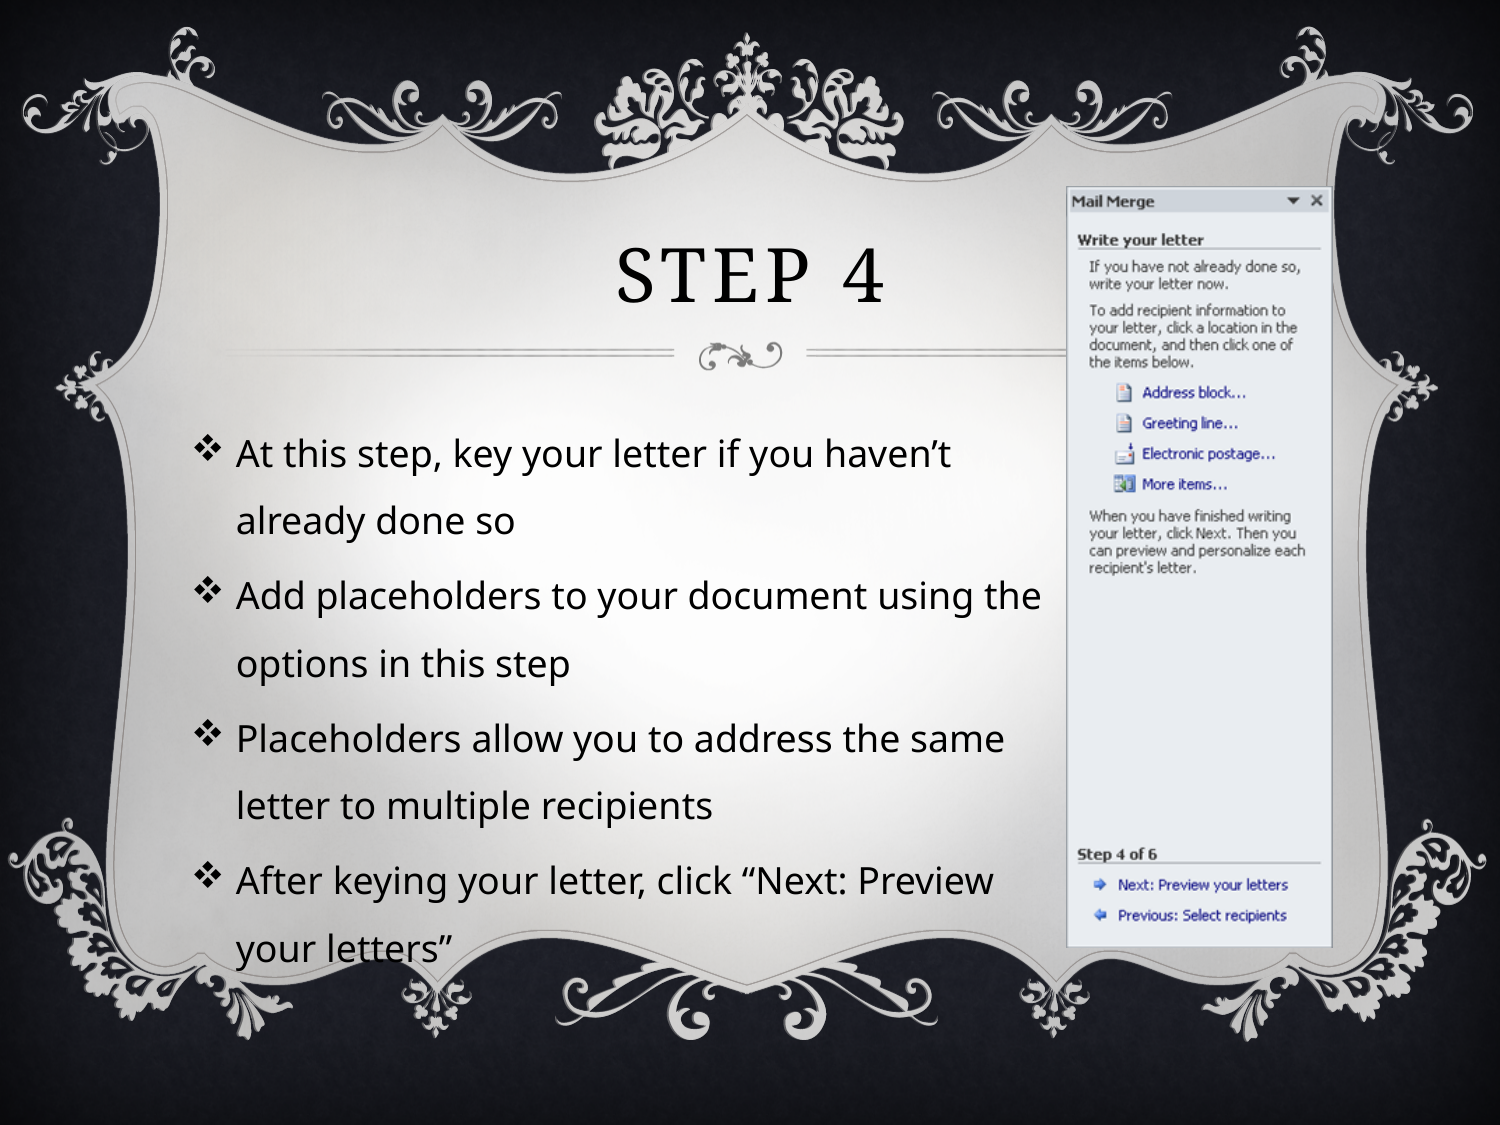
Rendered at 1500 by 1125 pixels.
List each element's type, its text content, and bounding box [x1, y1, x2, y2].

picture [0, 0, 1500, 1125]
title Step 4 [225, 212, 1065, 325]
list At this step, key your letter if you haven’t already done so Add placeholders to your document using the options in this step Placeholders allow you to address the same letter to multiple recipients After keying your letter, click “Next: Preview your letters” [150, 399, 1065, 913]
